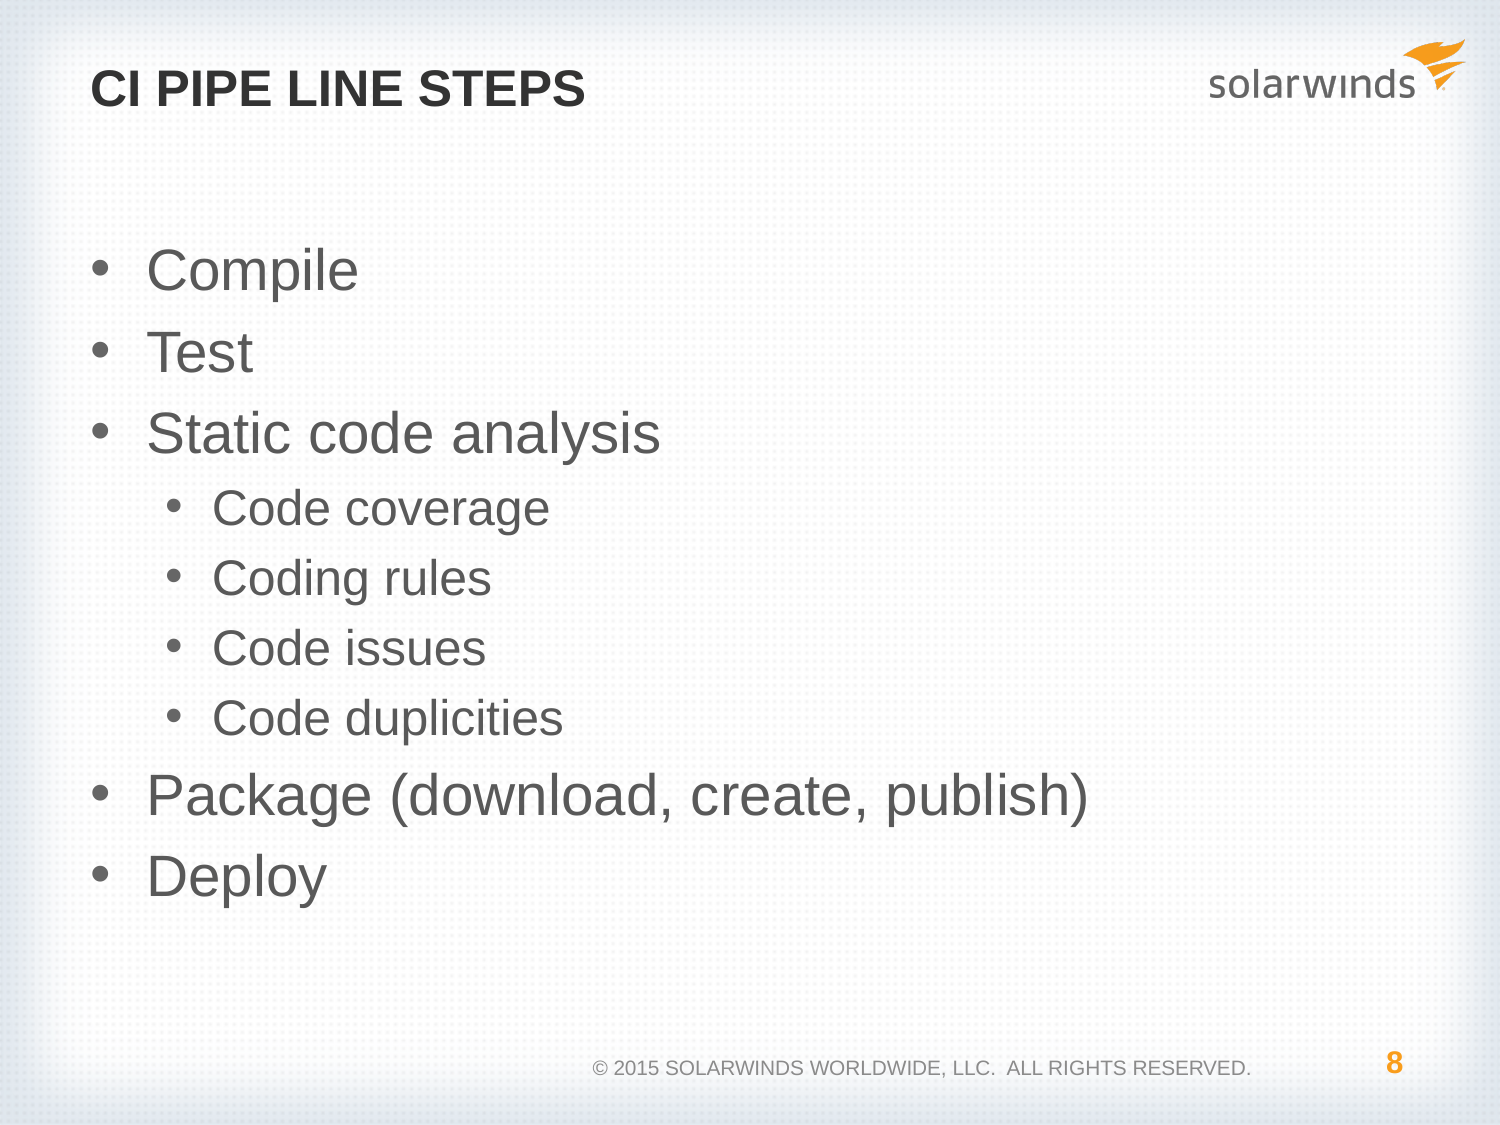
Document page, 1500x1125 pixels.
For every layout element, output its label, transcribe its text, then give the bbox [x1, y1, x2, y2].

title cI pipe line steps [75, 47, 1164, 125]
picture [0, 0, 1500, 1125]
slide_number 8 [1348, 1031, 1441, 1092]
footer © 2015 SOLARWINDS WORLDWIDE, LLC. ALL RIGHTS RESERVED. [528, 1042, 1316, 1092]
list Compile Test Static code analysis Code coverage Coding rules Code issues Code duplicities Package (download, create, publish) Deploy [75, 224, 1425, 1005]
